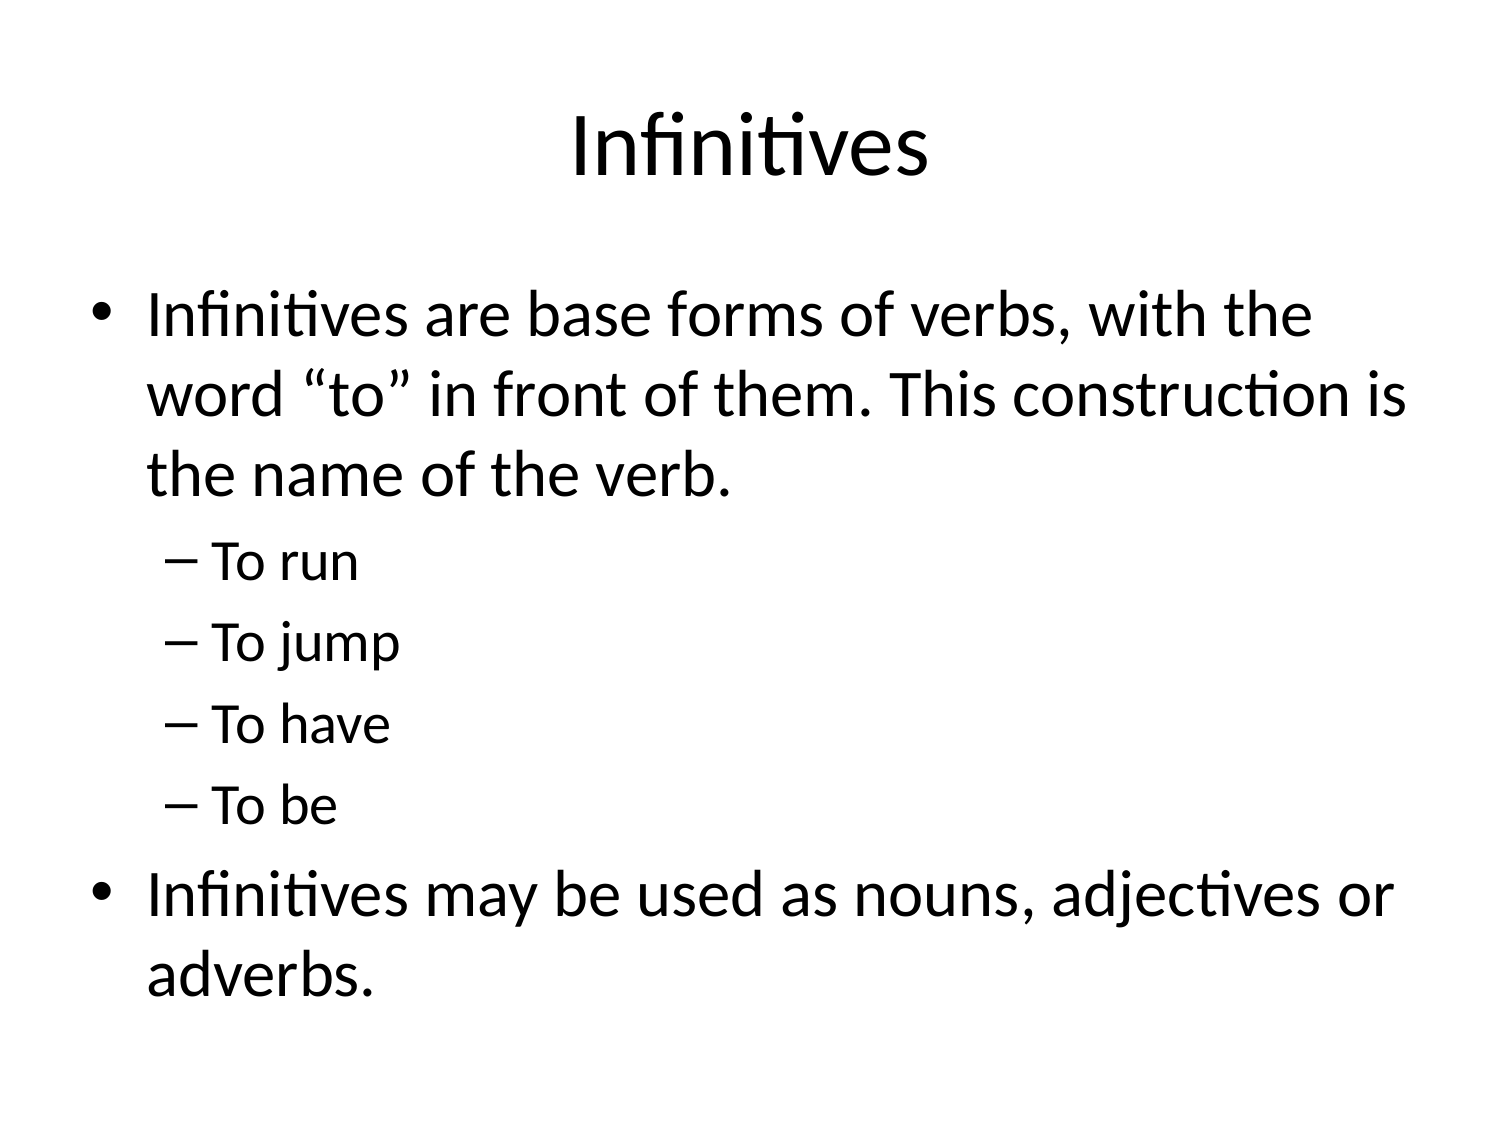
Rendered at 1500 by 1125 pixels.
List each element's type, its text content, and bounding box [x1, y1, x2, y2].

list Infinitives are base forms of verbs, with the word “to” in front of them. This construction is the name of the verb. To run To jump To have To be Infinitives may be used as nouns, adjectives or adverbs. [75, 262, 1425, 1038]
title Infinitives [75, 45, 1425, 233]
